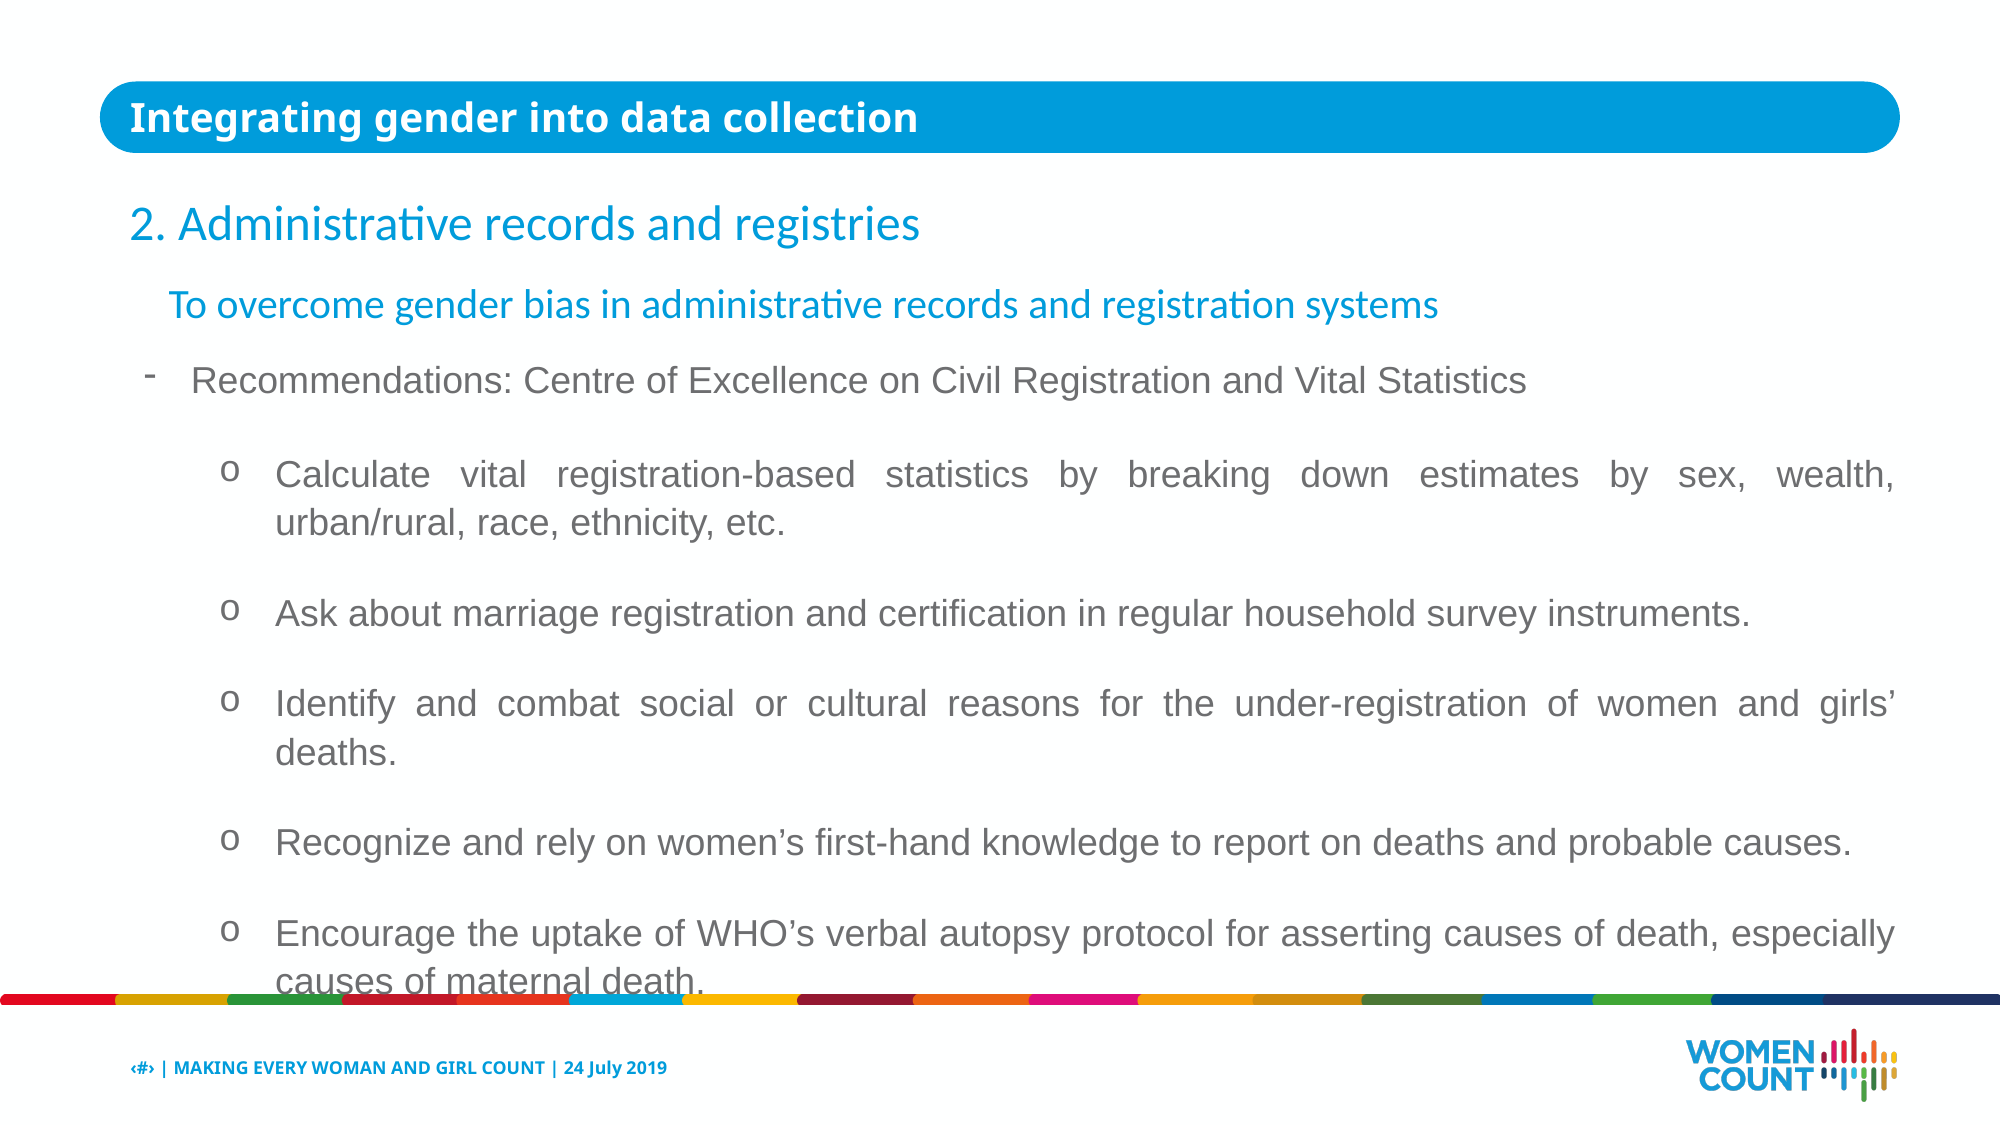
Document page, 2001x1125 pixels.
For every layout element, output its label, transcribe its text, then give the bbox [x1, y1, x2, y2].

list 2. Administrative records and registries [129, 190, 1871, 252]
list Integrating gender into data collection [130, 92, 1872, 191]
text_box Recommendations: Centre of Excellence on Civil Registration and Vital Statistics Calculate vital registration-based statistics by breaking down estimates by sex, wealth, urban/rural, race, ethnicity, etc. Ask about marriage registration and certification in regular household survey instruments. Identify and combat social or cultural reasons for the under-registration of women and girls’ deaths. Recognize and rely on women’s first-hand knowledge to report on deaths and probable causes. Encourage the uptake of WHO’s verbal autopsy protocol for asserting causes of death, especially causes of maternal death. [129, 349, 1911, 1125]
text_box To overcome gender bias in administrative records and registration systems [153, 269, 1871, 335]
